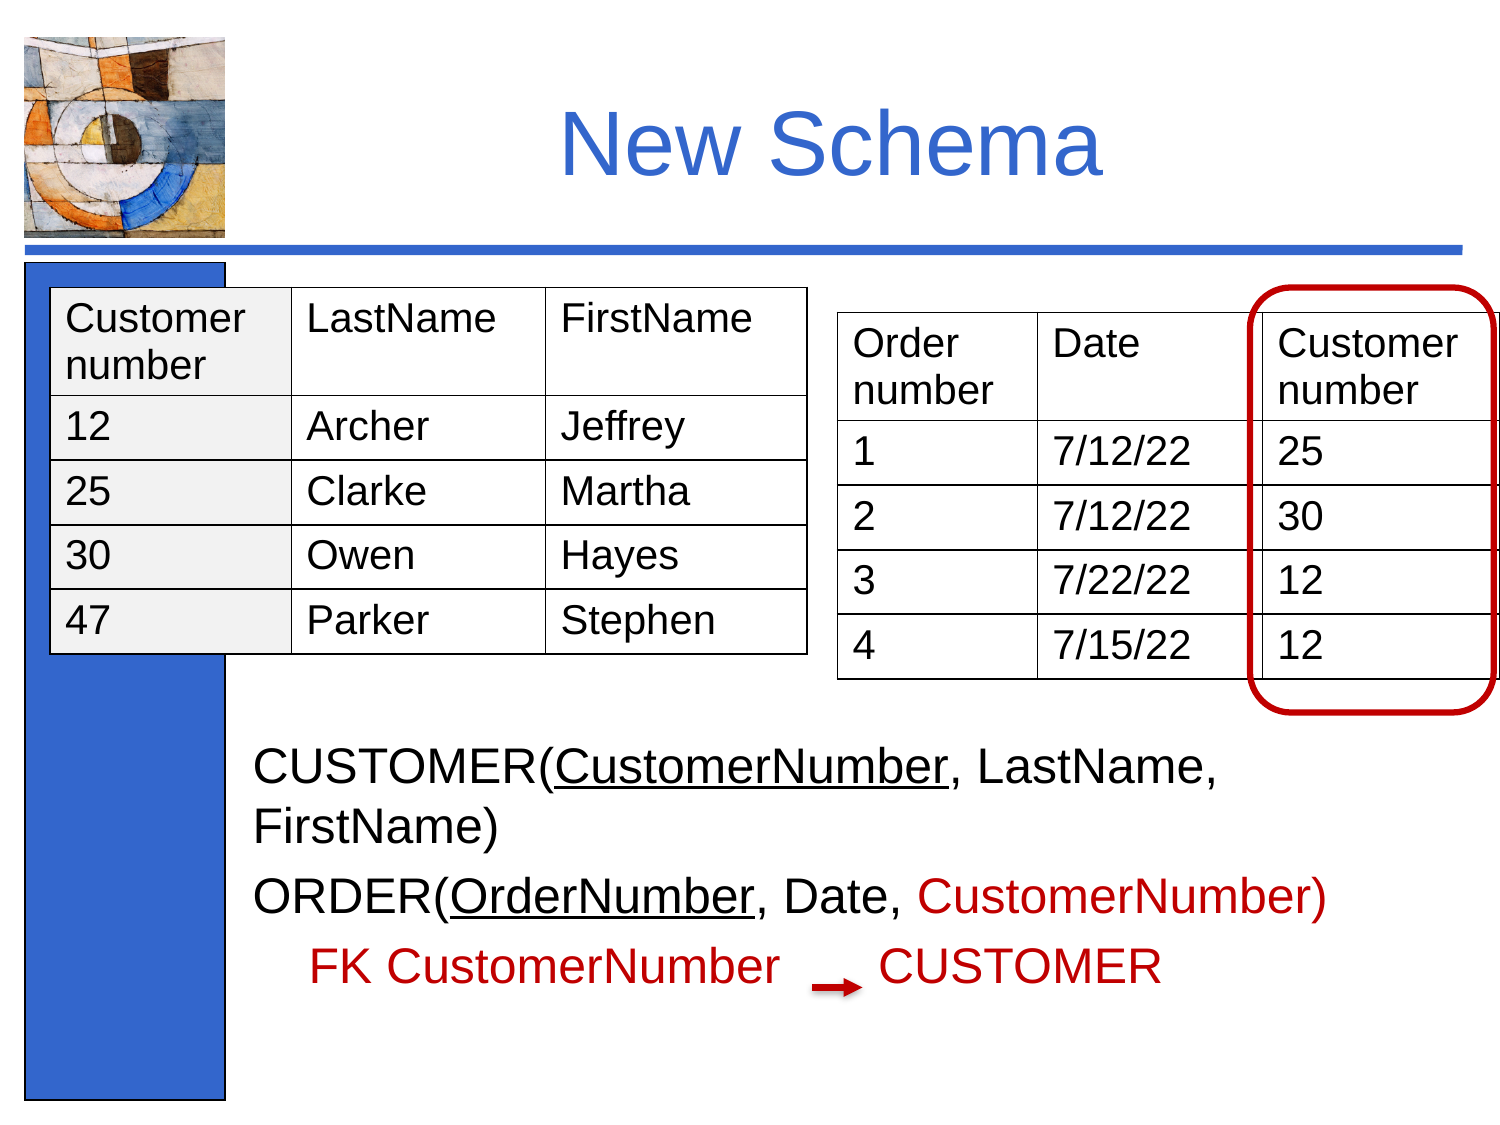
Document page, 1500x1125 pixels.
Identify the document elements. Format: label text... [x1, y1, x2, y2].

table_cell Archer [292, 396, 545, 459]
table_cell 7/12/22 [1038, 486, 1247, 549]
table_cell 4 [838, 615, 1037, 678]
table_cell 25 [51, 461, 291, 524]
table_cell 47 [51, 590, 291, 653]
picture [24, 37, 225, 238]
table_cell 2 [838, 486, 1037, 549]
table_header Order number [838, 313, 1037, 420]
table_cell Owen [292, 526, 545, 588]
table_cell Parker [292, 590, 545, 653]
table_cell Martha [546, 461, 806, 524]
table_cell 12 [51, 396, 291, 459]
table_cell 7/22/22 [1038, 551, 1247, 613]
list CUSTOMER(CustomerNumber, LastName, FirstName) ORDER(OrderNumber, Date, CustomerNumber) FK CustomerNumber CUSTOMER [237, 262, 1426, 1026]
table_header FirstName [546, 288, 806, 395]
table_cell Hayes [546, 526, 806, 588]
table_header LastName [292, 288, 545, 395]
table_cell Clarke [292, 461, 545, 524]
table_cell 7/12/22 [1038, 421, 1247, 484]
table_cell 30 [51, 526, 291, 588]
table_cell Stephen [546, 590, 806, 653]
table_header Customer number [1494, 313, 1499, 420]
table_cell 7/15/22 [1038, 615, 1248, 678]
table_cell 1 [838, 421, 1037, 484]
table_cell Jeffrey [546, 396, 806, 459]
table_cell 3 [838, 551, 1037, 613]
table_header Customer number [51, 288, 291, 395]
table_header Date [1038, 313, 1250, 420]
title New Schema [237, 44, 1426, 233]
text_box [1247, 285, 1496, 715]
